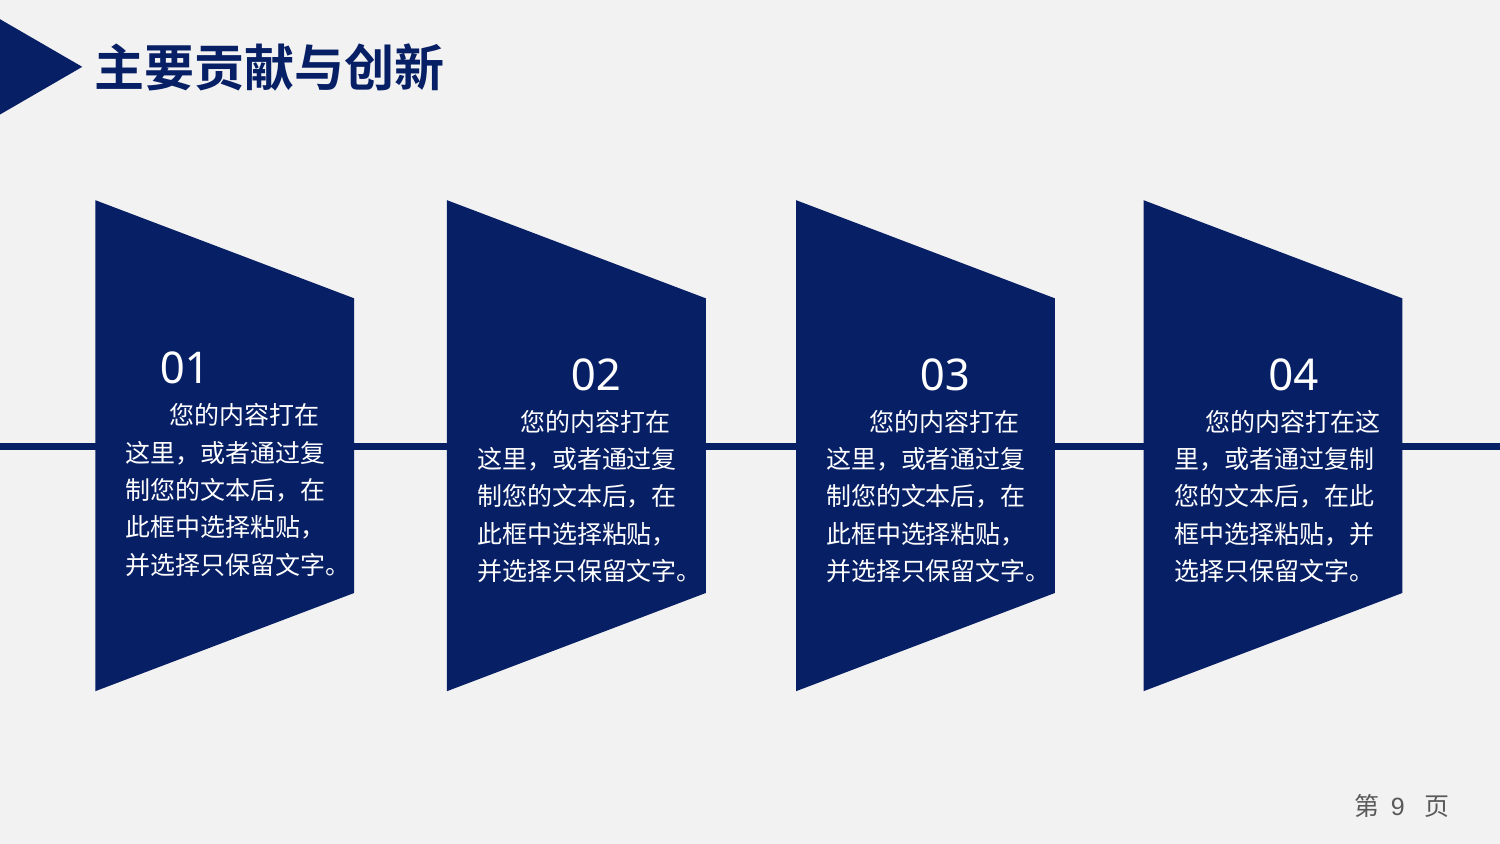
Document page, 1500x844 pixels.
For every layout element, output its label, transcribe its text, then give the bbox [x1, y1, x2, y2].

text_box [446, 200, 706, 692]
text_box [0, 19, 83, 115]
text_box 主要贡献与创新 [79, 29, 461, 105]
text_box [1143, 200, 1403, 692]
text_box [796, 200, 1055, 692]
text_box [95, 200, 355, 692]
